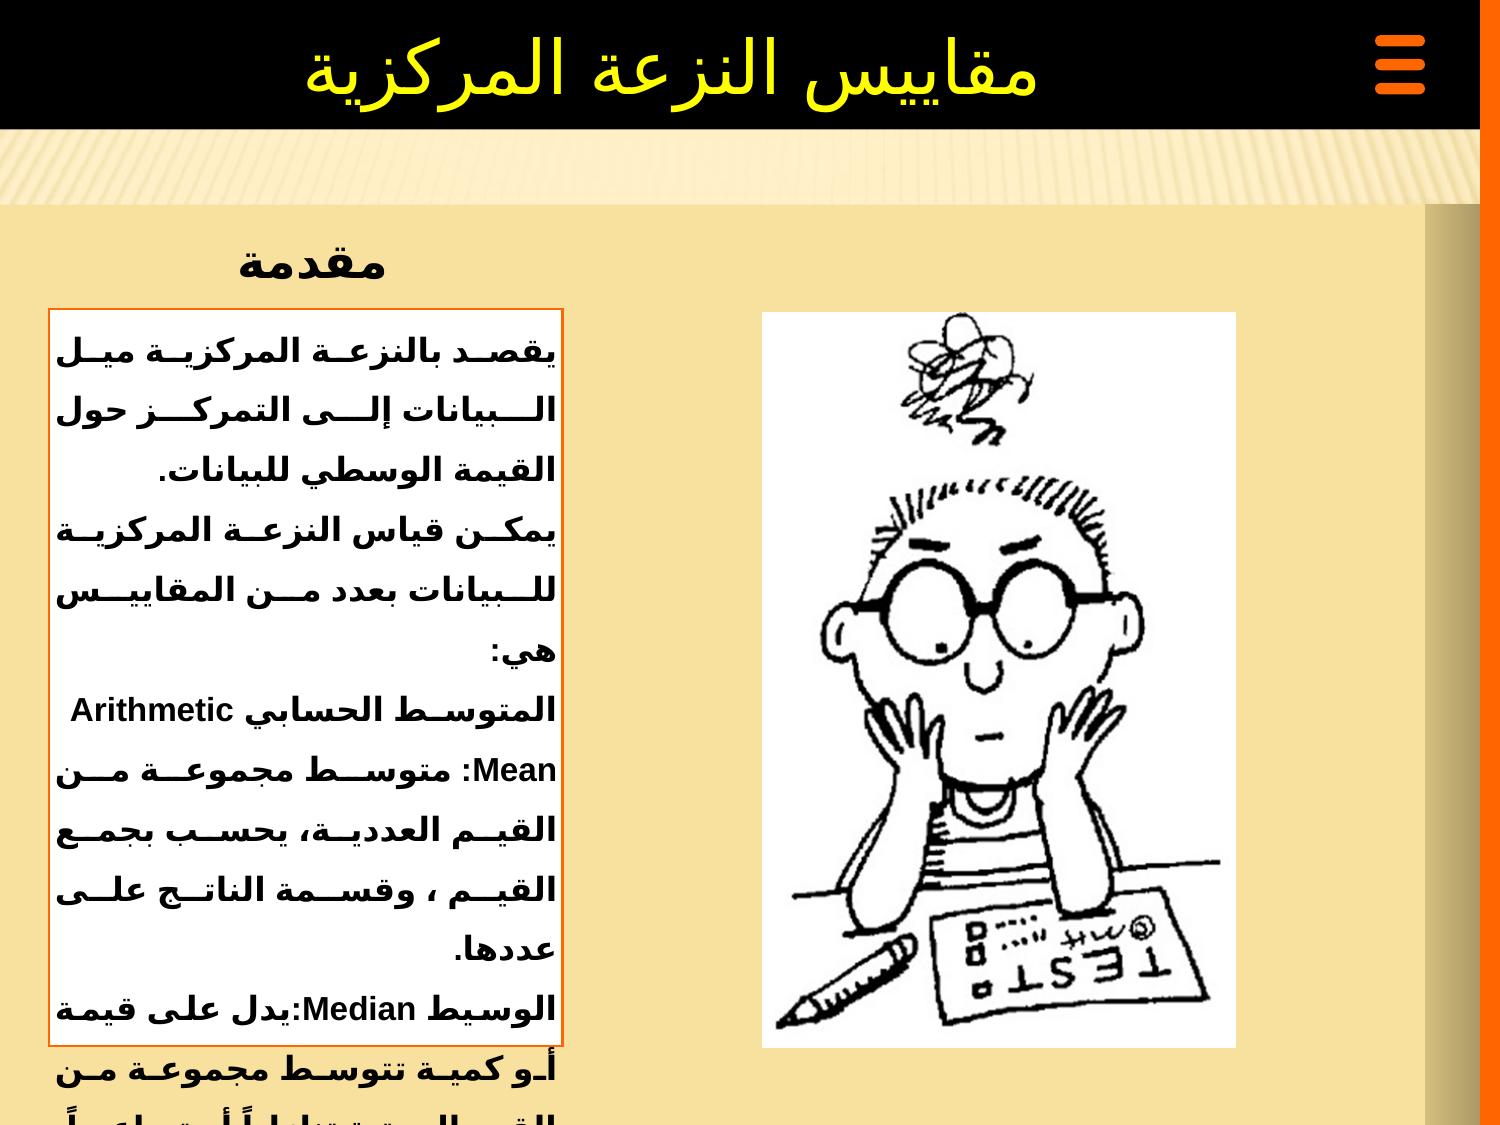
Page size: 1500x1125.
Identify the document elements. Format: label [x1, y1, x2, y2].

picture [762, 311, 1237, 1048]
text_box [0, 0, 1500, 1125]
